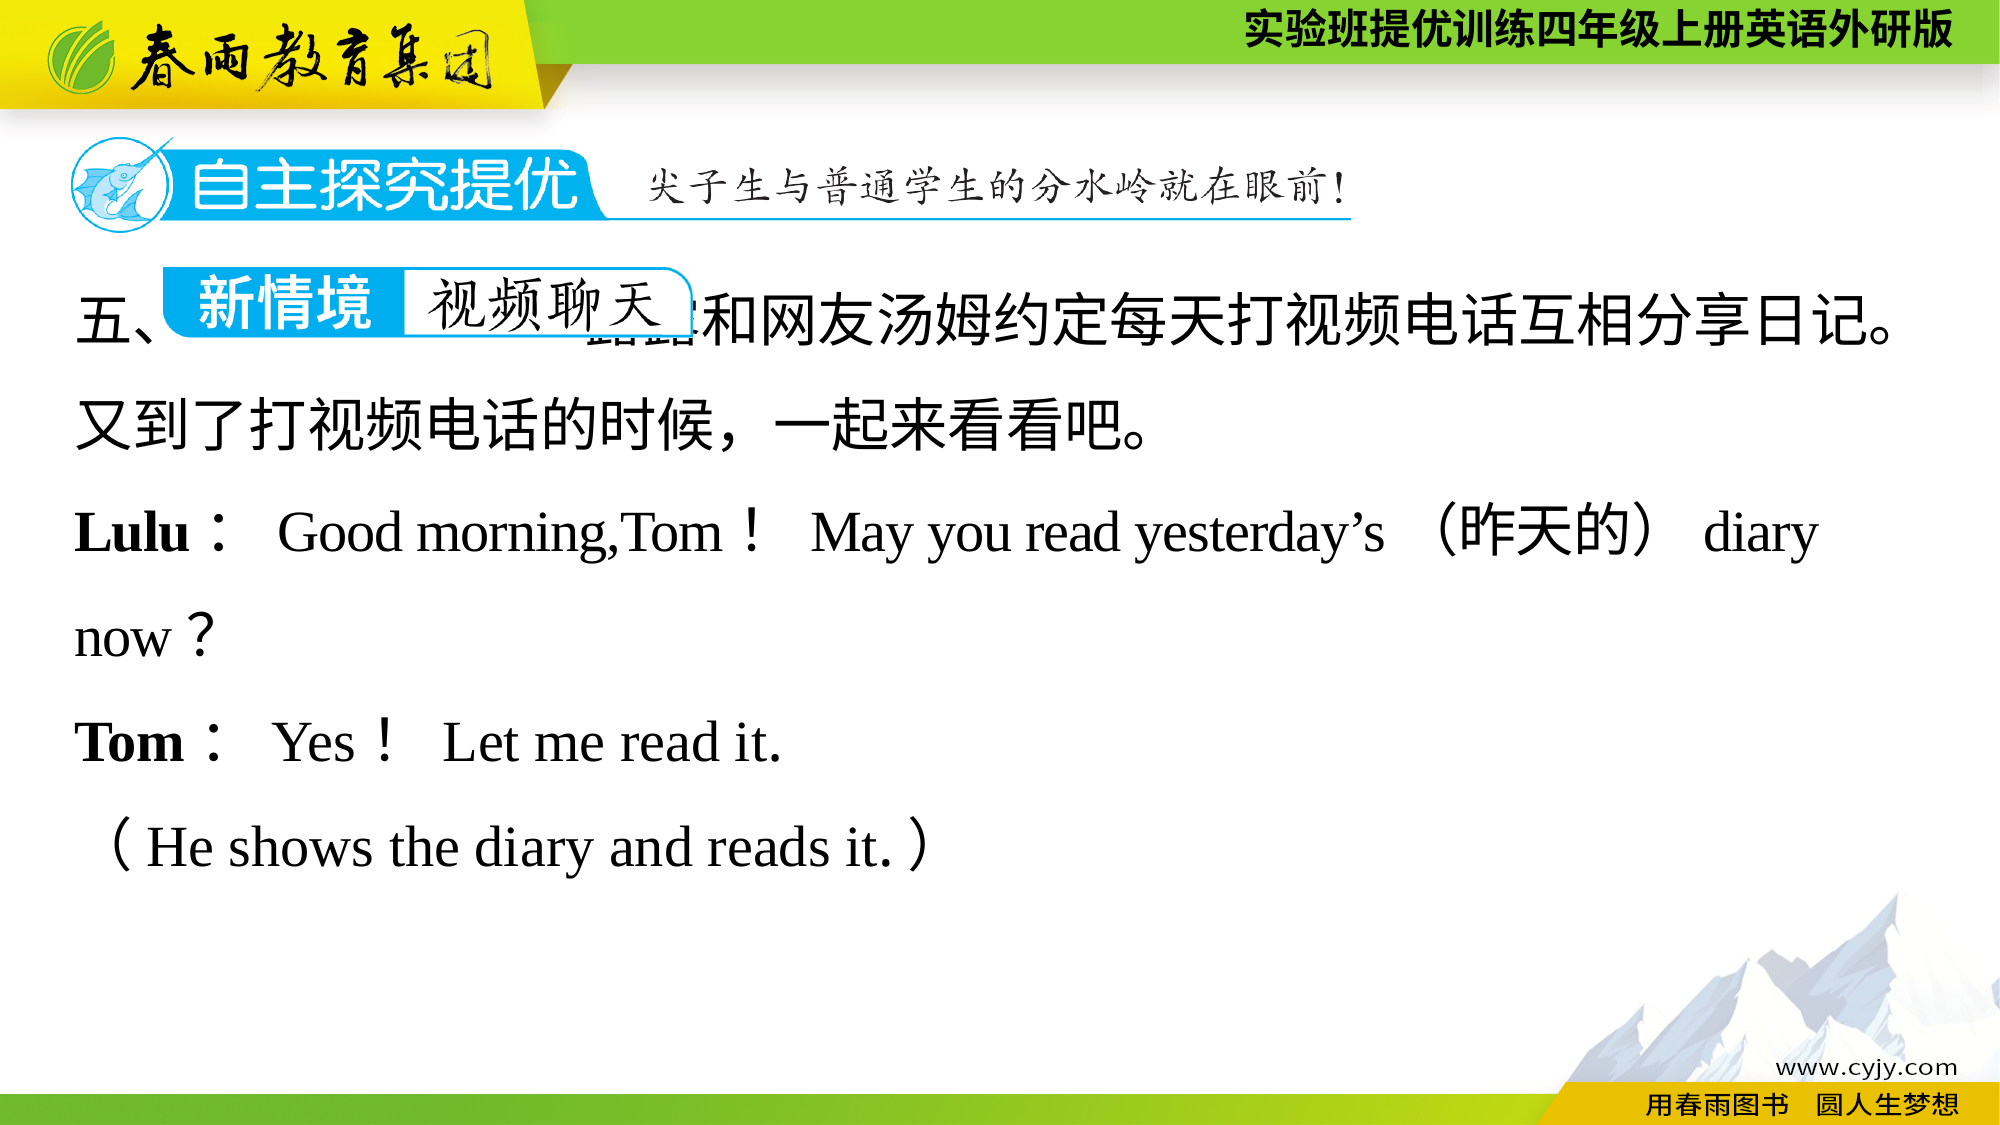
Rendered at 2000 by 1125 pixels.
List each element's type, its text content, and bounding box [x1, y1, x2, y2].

picture [0, 0, 2000, 1125]
list 五、 露露和网友汤姆约定每天打视频电话互相分享日记。又到了打视频电话的时候，一起来看看吧。 Lulu：Good morning,Tom！May you read yesterday’s（昨天的）diary now？ Tom：Yes！Let me read it. （He shows the diary and reads it.） [59, 240, 1944, 786]
